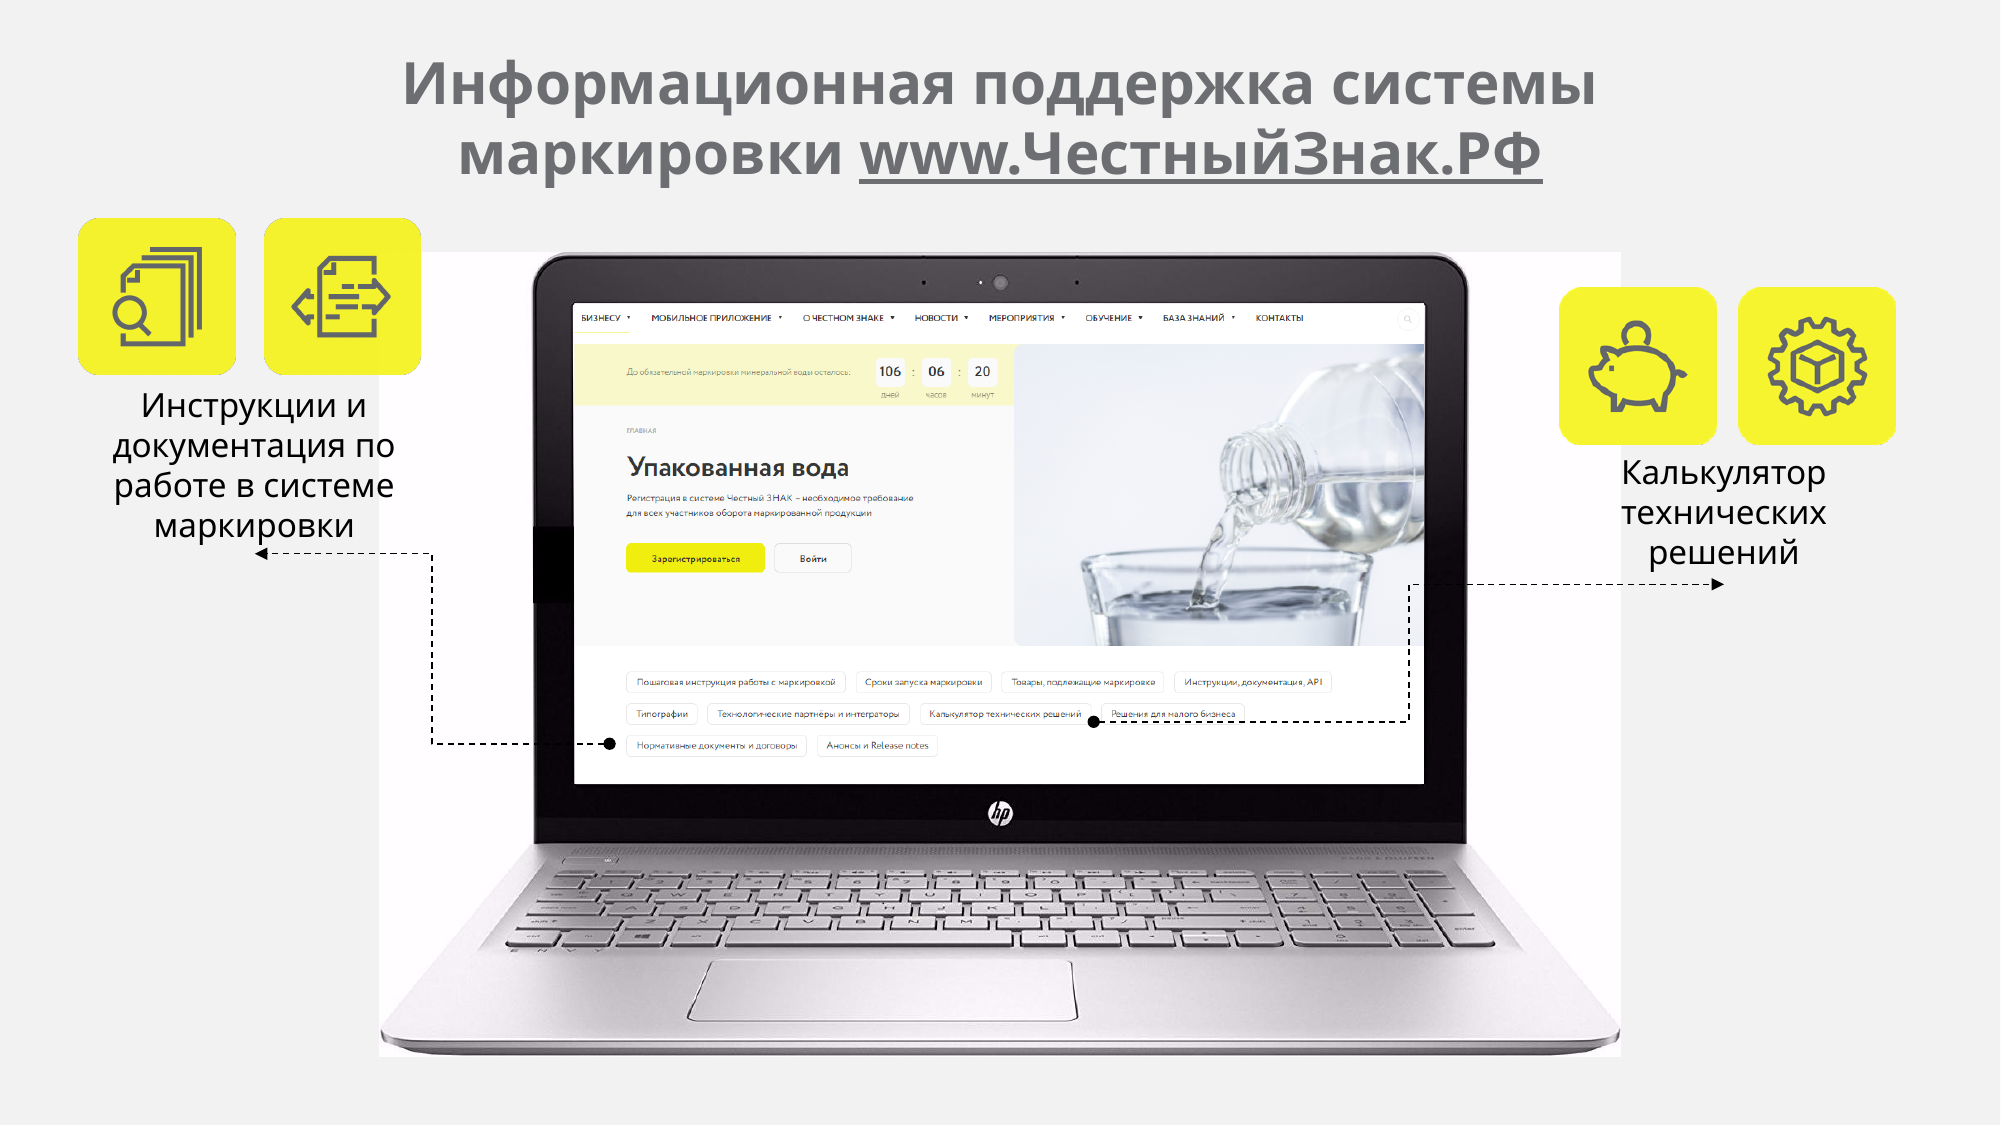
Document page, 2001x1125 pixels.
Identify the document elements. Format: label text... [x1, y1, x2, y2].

text_box Информационная поддержка системы маркировки www.ЧестныйЗнак.РФ [197, 39, 1803, 194]
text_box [254, 553, 610, 744]
picture [264, 218, 1717, 1058]
picture [78, 218, 236, 376]
picture [1738, 287, 1896, 445]
text_box Инструкции и документация по работе в системе маркировки [85, 377, 374, 552]
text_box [1093, 583, 1725, 723]
text_box Калькулятор технических решений [1624, 443, 1893, 579]
